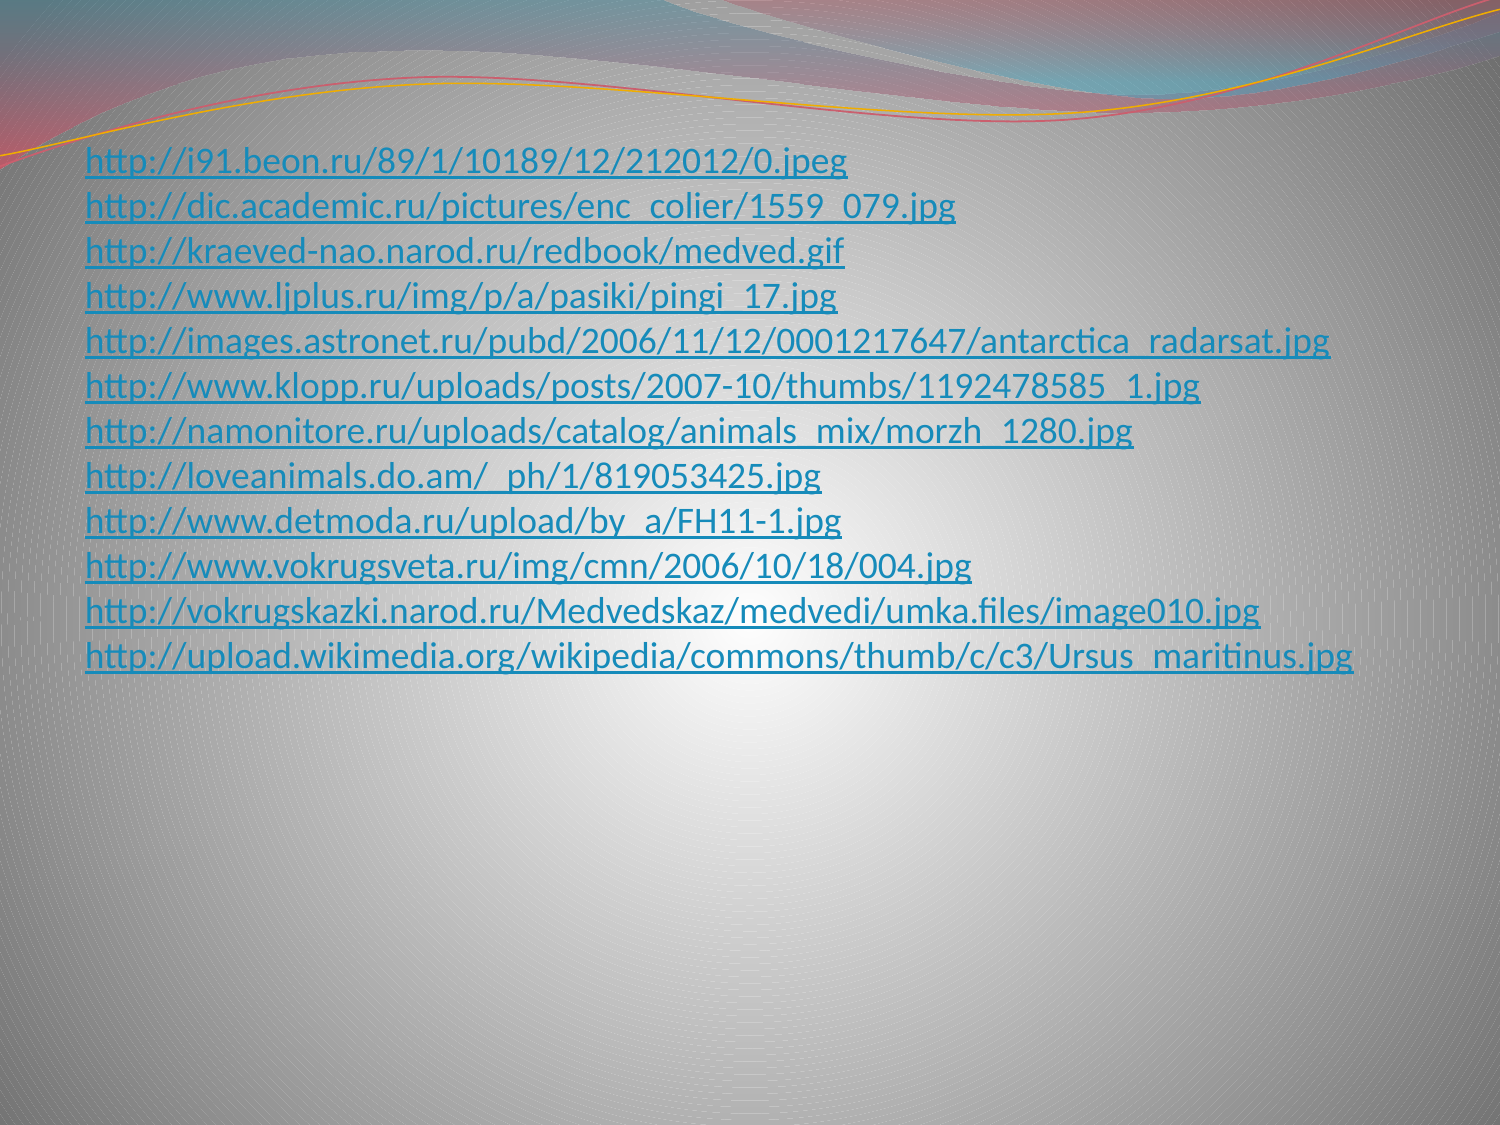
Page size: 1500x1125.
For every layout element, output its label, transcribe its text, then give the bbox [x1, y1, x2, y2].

text_box [70, 714, 1395, 1030]
text_box http://i91.beon.ru/89/1/10189/12/212012/0.jpeg http://dic.academic.ru/pictures/enc_colier/1559_079.jpg http://kraeved-nao.narod.ru/redbook/medved.gif http://www.ljplus.ru/img/p/a/pasiki/pingi_17.jpg http://images.astronet.ru/pubd/2006/11/12/0001217647/antarctica_radarsat.jpg http://www.klopp.ru/uploads/posts/2007-10/thumbs/1192478585_1.jpg http://namonitore.ru/uploads/catalog/animals_mix/morzh_1280.jpg http://loveanimals.do.am/_ph/1/819053425.jpg http://www.detmoda.ru/upload/by_a/FH11-1.jpg http://www.vokrugsveta.ru/img/cmn/2006/10/18/004.jpg http://vokrugskazki.narod.ru/Medvedskaz/medvedi/umka.files/image010.jpg http://upload.wikimedia.org/wikipedia/commons/thumb/c/c3/Ursus_maritinus.jpg [70, 128, 1500, 684]
